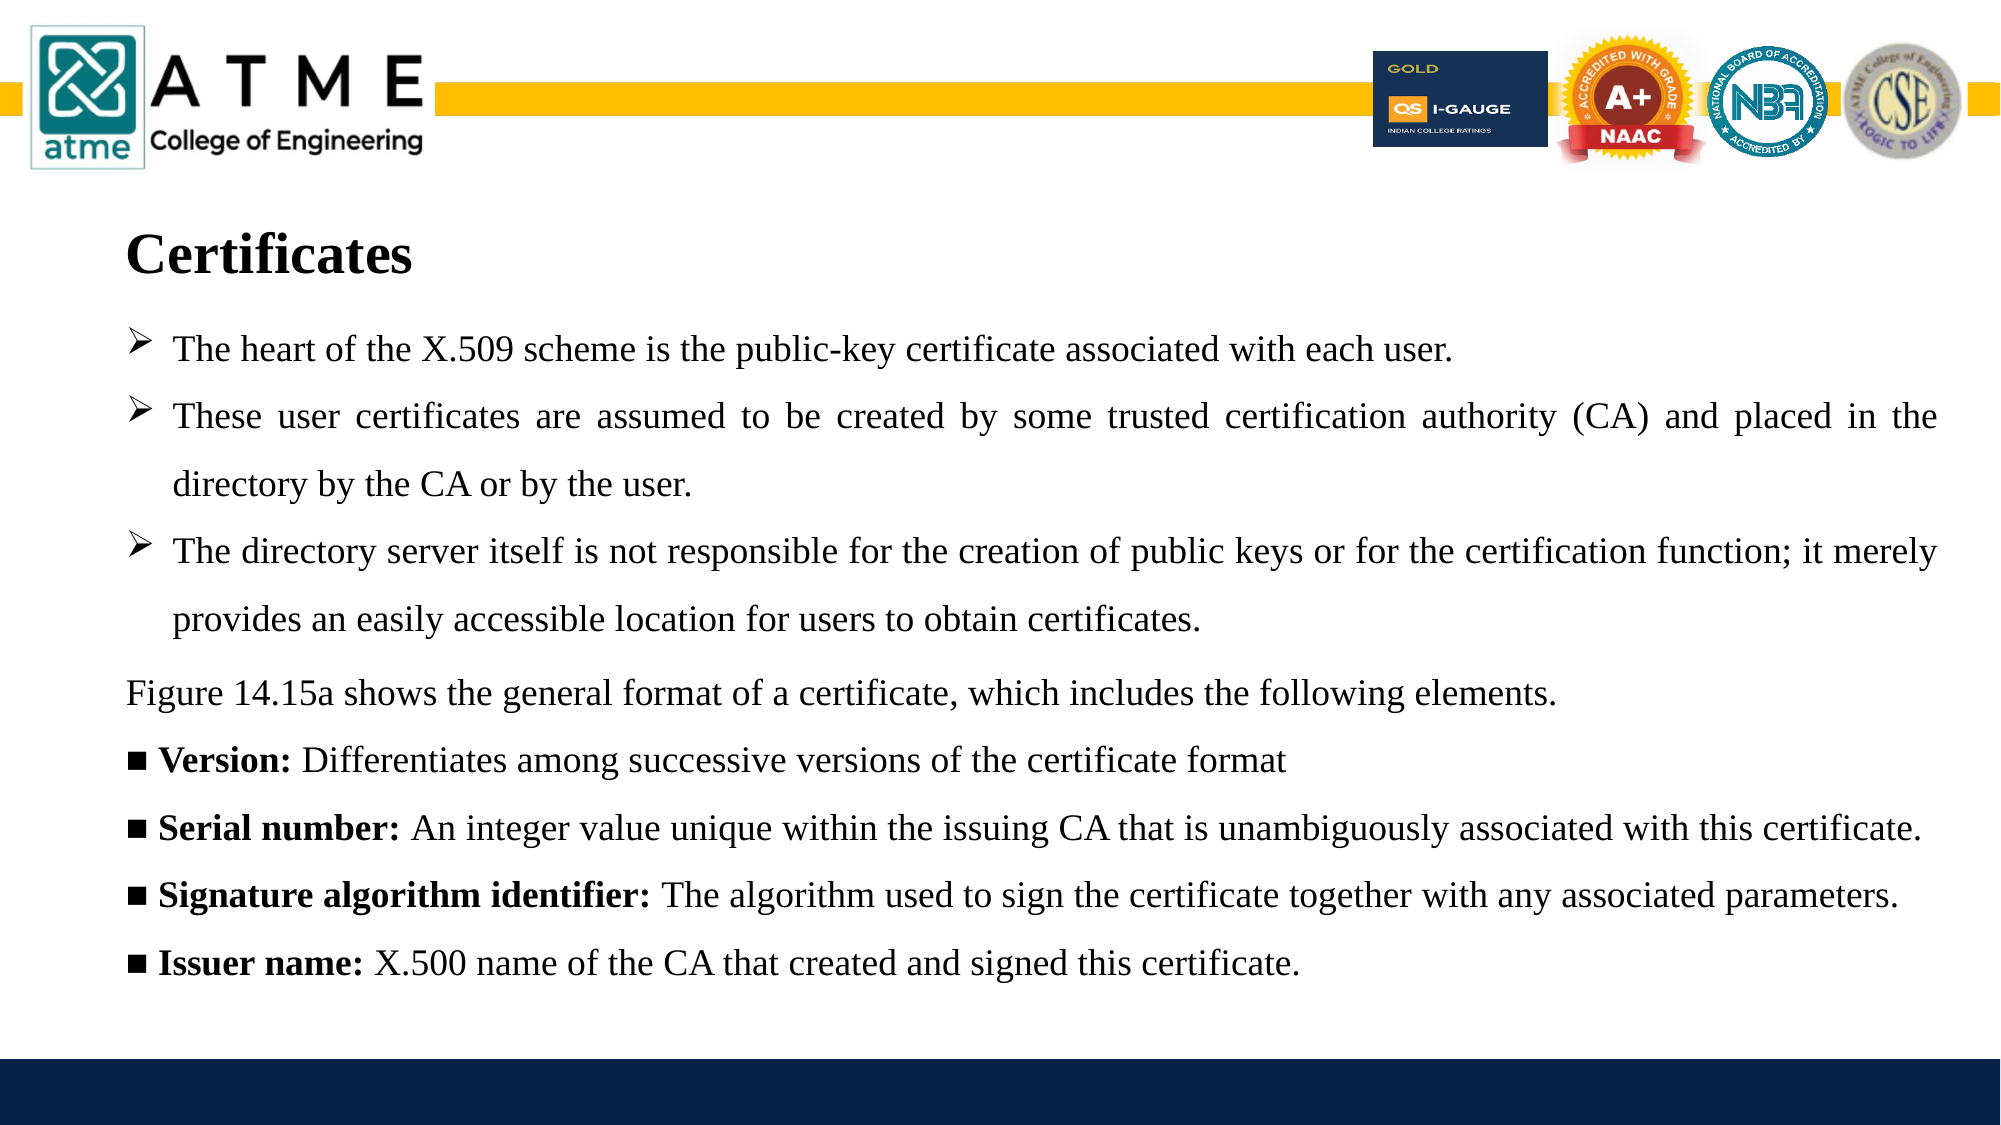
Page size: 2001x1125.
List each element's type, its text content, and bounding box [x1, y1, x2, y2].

picture [1373, 20, 1828, 180]
text_box Certificates [111, 207, 1112, 293]
text_box The heart of the X.509 scheme is the public-key certificate associated with each user. These user certificates are assumed to be created by some trusted certification authority (CA) and placed in the directory by the CA or by the user. The directory server itself is not responsible for the creation of public keys or for the certification function; it merely provides an easily accessible location for users to obtain certificates. [111, 293, 1956, 638]
picture [0, 1059, 2001, 1125]
text_box Figure 14.15a shows the general format of a certificate, which includes the following elements. ■ Version: Differentiates among successive versions of the certificate format ■ Serial number: An integer value unique within the issuing CA that is unambiguously associated with this certificate. ■ Signature algorithm identifier: The algorithm used to sign the certificate together with any associated parameters. ■ Issuer name: X.500 name of the CA that created and signed this certificate. [111, 638, 1956, 991]
picture [22, 15, 435, 178]
picture [1840, 26, 1968, 176]
